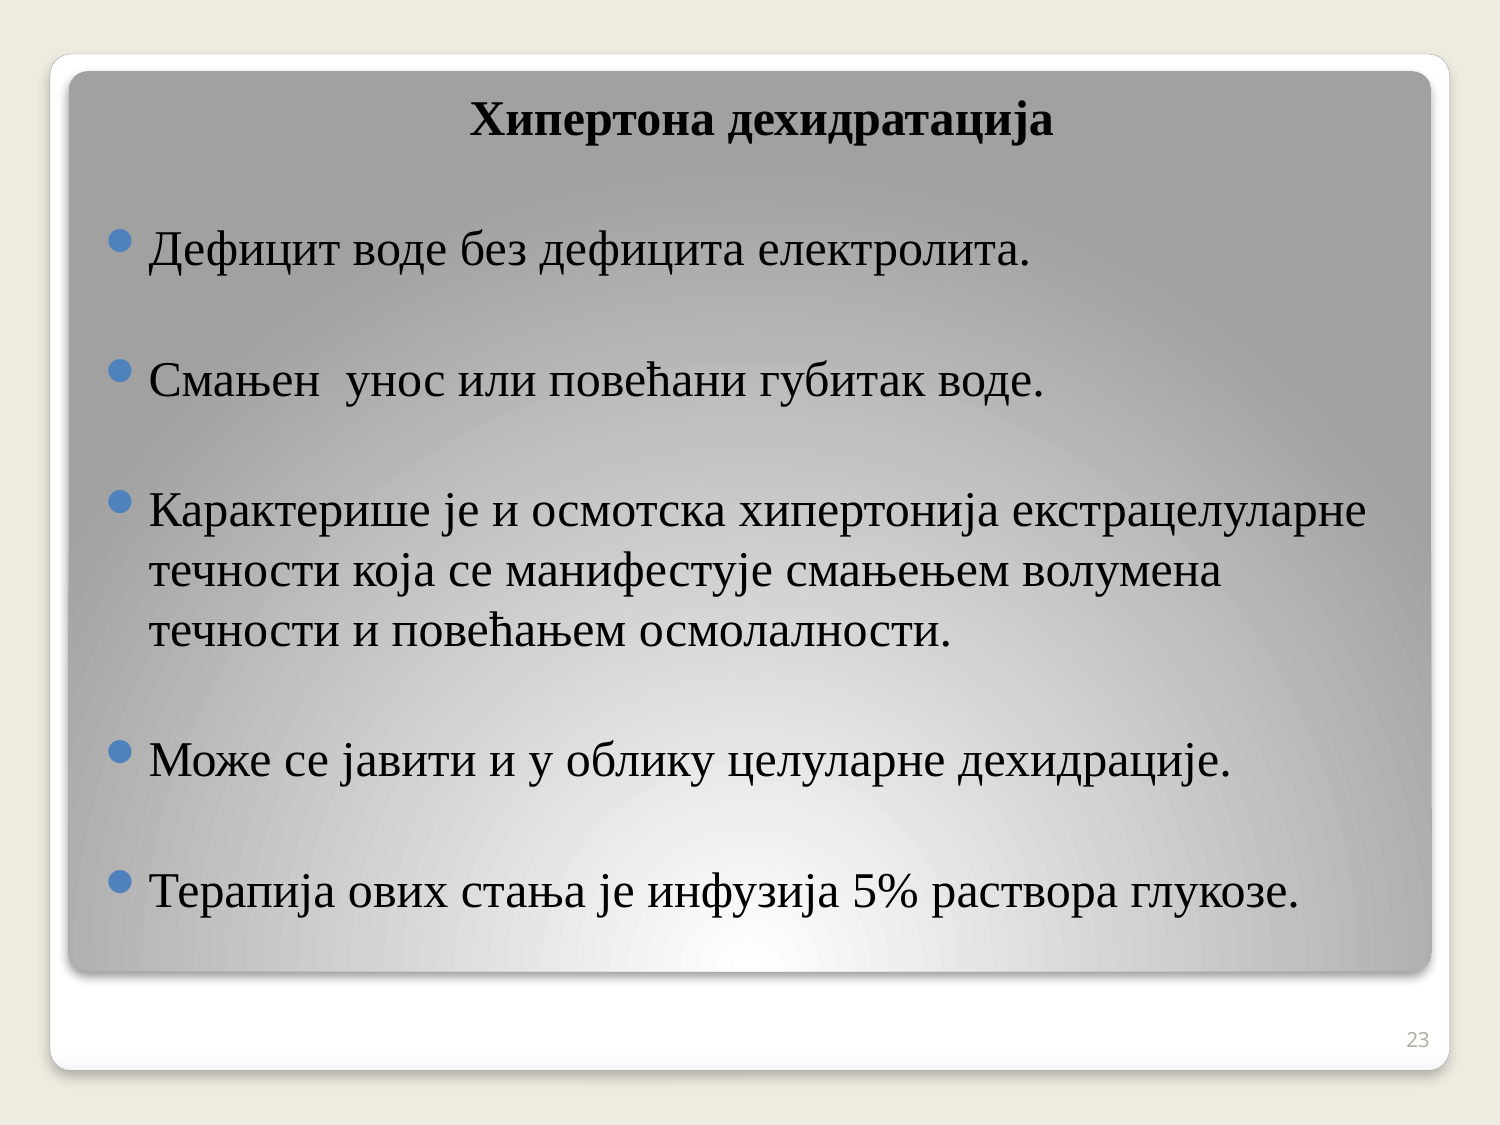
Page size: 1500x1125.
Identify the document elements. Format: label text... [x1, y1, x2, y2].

list Хипертона дехидратација Дефицит воде без дефицита електролита. Смањен унос или повећани губитак воде. Карактерише је и осмотска хипертонија екстрацелуларне течности која се манифестује смањењем волумена течности и повећањем осмолалности. Може се јавити и у облику целуларне дехидрације. Терапија ових стања је инфузија 5% раствора глукозе. [75, 70, 1434, 1075]
slide_number 23 [1369, 1002, 1445, 1063]
